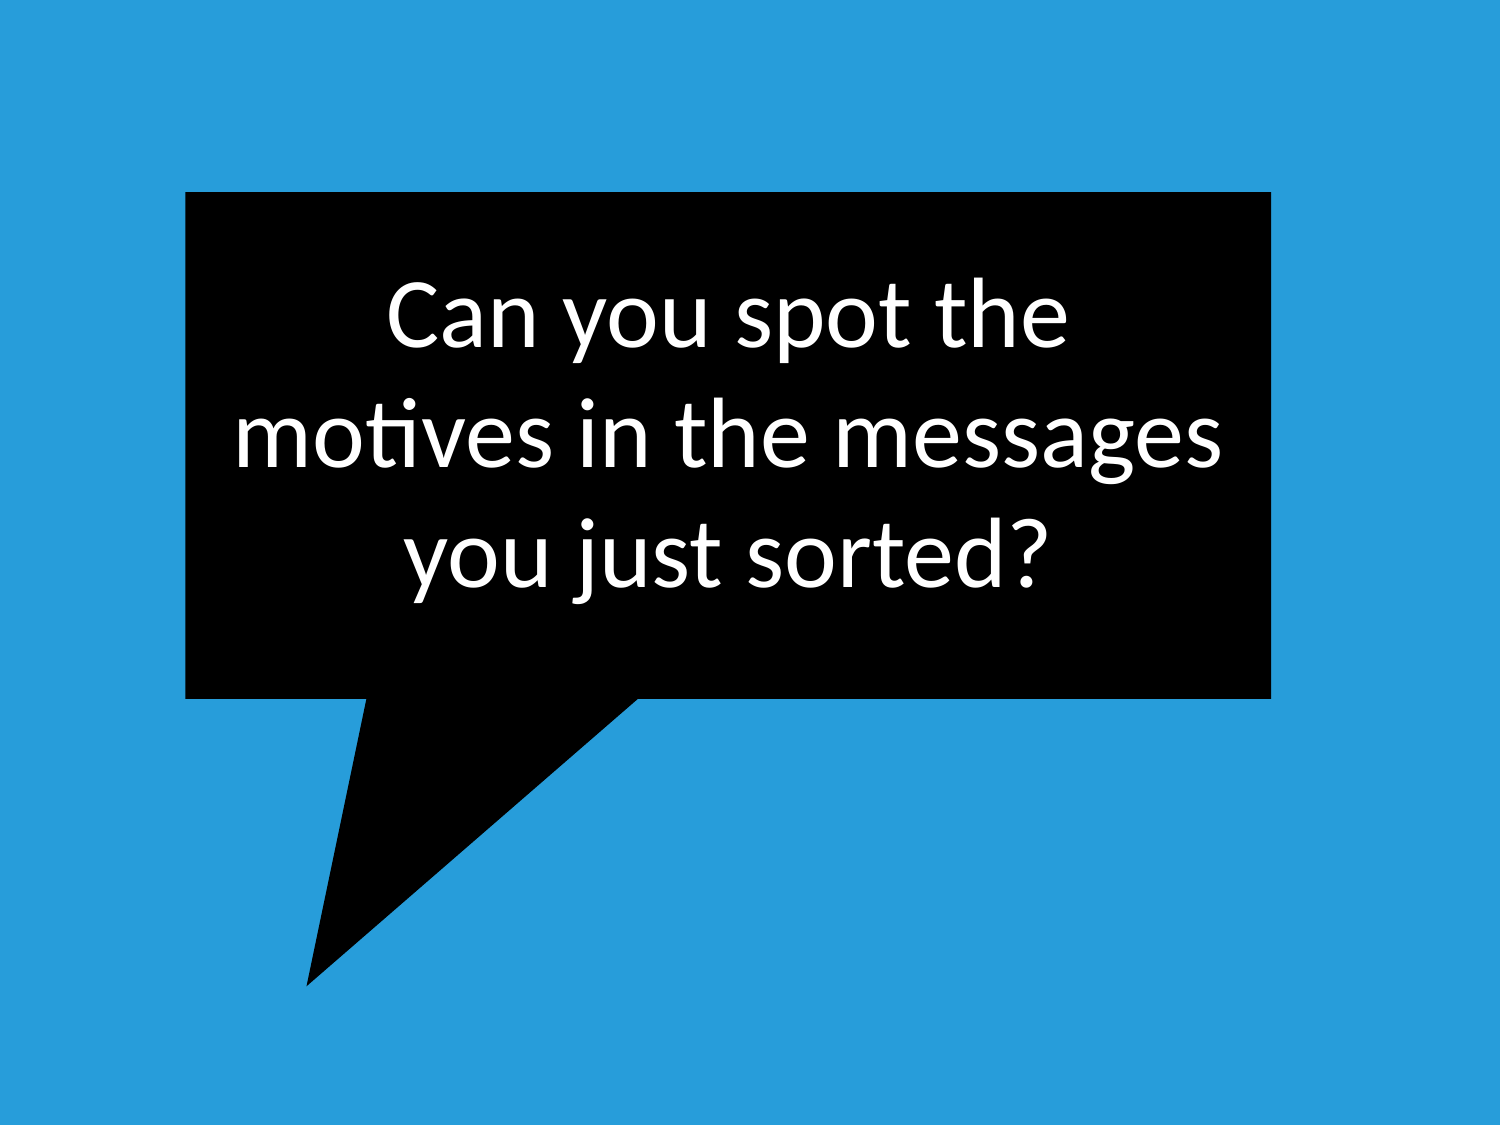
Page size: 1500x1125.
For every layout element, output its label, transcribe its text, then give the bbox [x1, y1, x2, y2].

text_box Can you spot the motives in the messages you just sorted? [216, 240, 1241, 616]
text_box [184, 191, 1273, 990]
